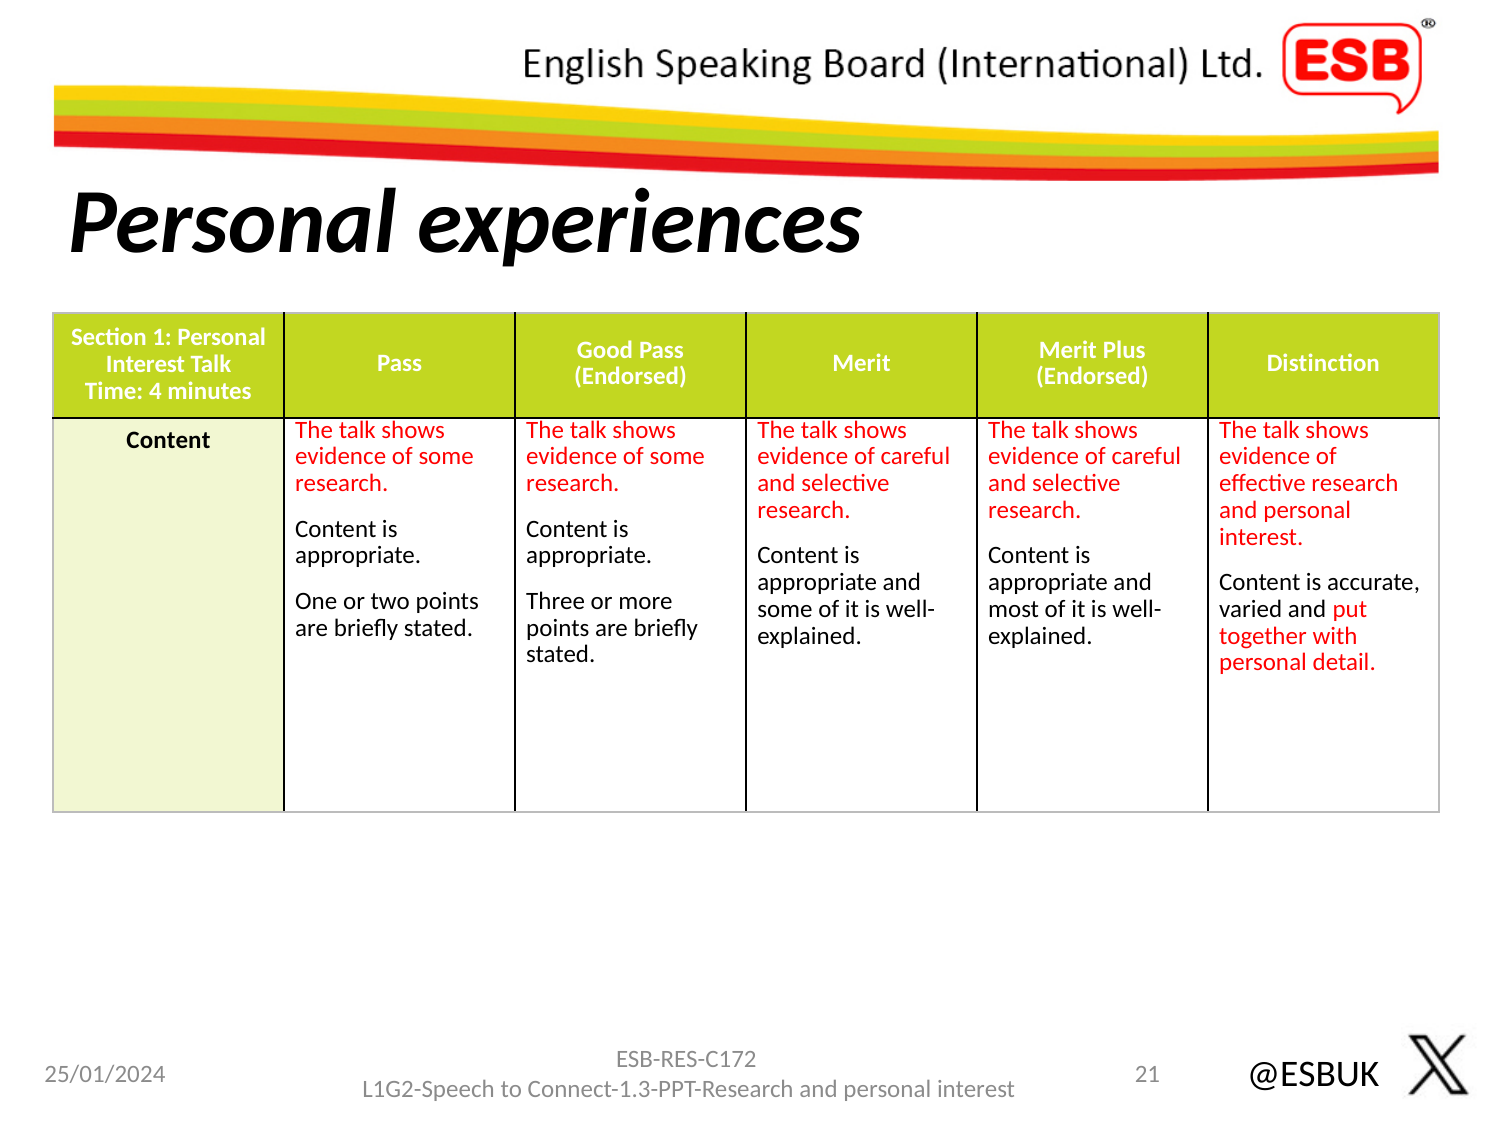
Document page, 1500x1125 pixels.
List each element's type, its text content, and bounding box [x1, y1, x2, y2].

table_cell The talk shows evidence of some research. Content is appropriate. Three or more points are briefly stated. [516, 419, 745, 811]
slide_number 21 [930, 1042, 1176, 1103]
table_header Section 1: Personal Interest Talk Time: 4 minutes [54, 314, 283, 417]
title Personal experiences [53, 164, 1347, 283]
picture [0, 0, 1500, 189]
table_header Merit [747, 314, 976, 417]
table_cell The talk shows evidence of some research. Content is appropriate. One or two points are briefly stated. [285, 419, 514, 811]
table_cell Content [54, 419, 283, 811]
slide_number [29, 1042, 344, 1103]
table_cell The talk shows evidence of careful and selective research. Content is appropriate and most of it is well-explained. [978, 419, 1207, 811]
picture [1401, 1023, 1481, 1107]
table_header Merit Plus (Endorsed) [978, 314, 1207, 417]
footer ESB-RES-C172 L1G2-Speech to Connect-1.3-PPT-Research and personal interest [344, 1042, 930, 1103]
table_cell The talk shows evidence of effective research and personal interest. Content is accurate, varied and put together with personal detail. [1209, 419, 1438, 811]
table_header Distinction [1209, 314, 1438, 417]
table_header Pass [285, 314, 514, 417]
table_cell The talk shows evidence of careful and selective research. Content is appropriate and some of it is well-explained. [747, 419, 976, 811]
table_header Good Pass (Endorsed) [516, 314, 745, 417]
